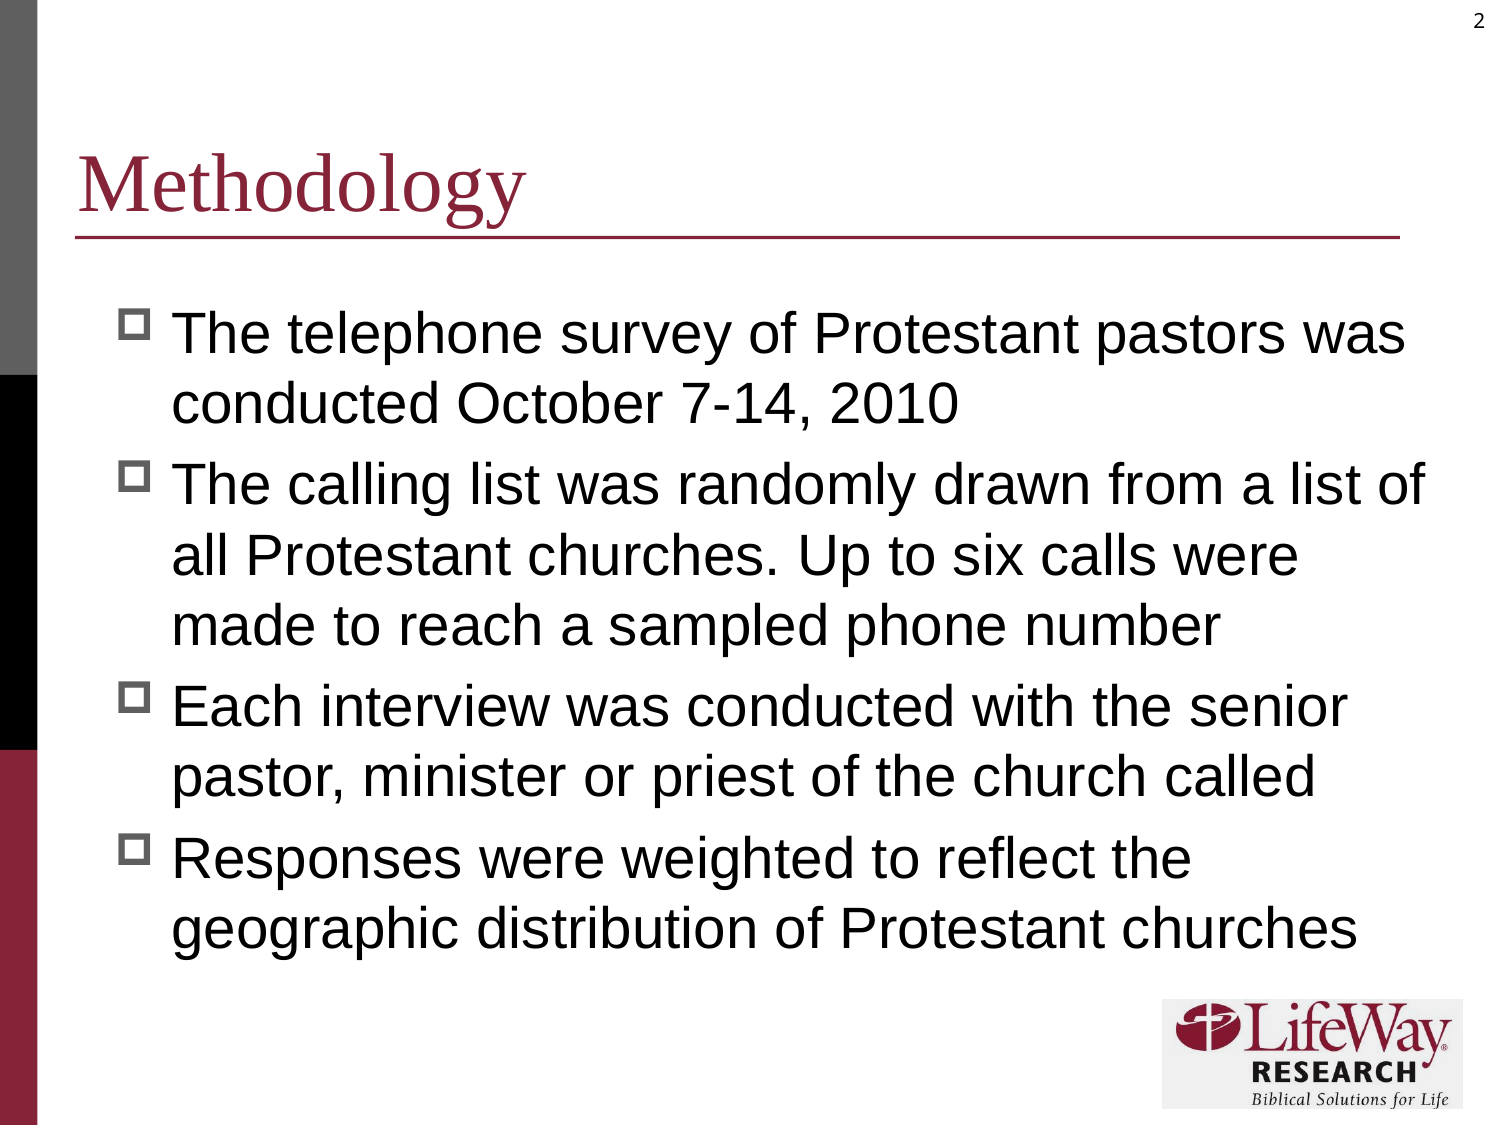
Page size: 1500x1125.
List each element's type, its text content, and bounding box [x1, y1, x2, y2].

picture [1162, 999, 1463, 1109]
text_box The telephone survey of Protestant pastors was conducted October 7-14, 2010 The calling list was randomly drawn from a list of all Protestant churches. Up to six calls were made to reach a sampled phone number Each interview was conducted with the senior pastor, minister or priest of the church called Responses were weighted to reflect the geographic distribution of Protestant churches [99, 287, 1450, 1031]
title Methodology [62, 37, 1500, 238]
